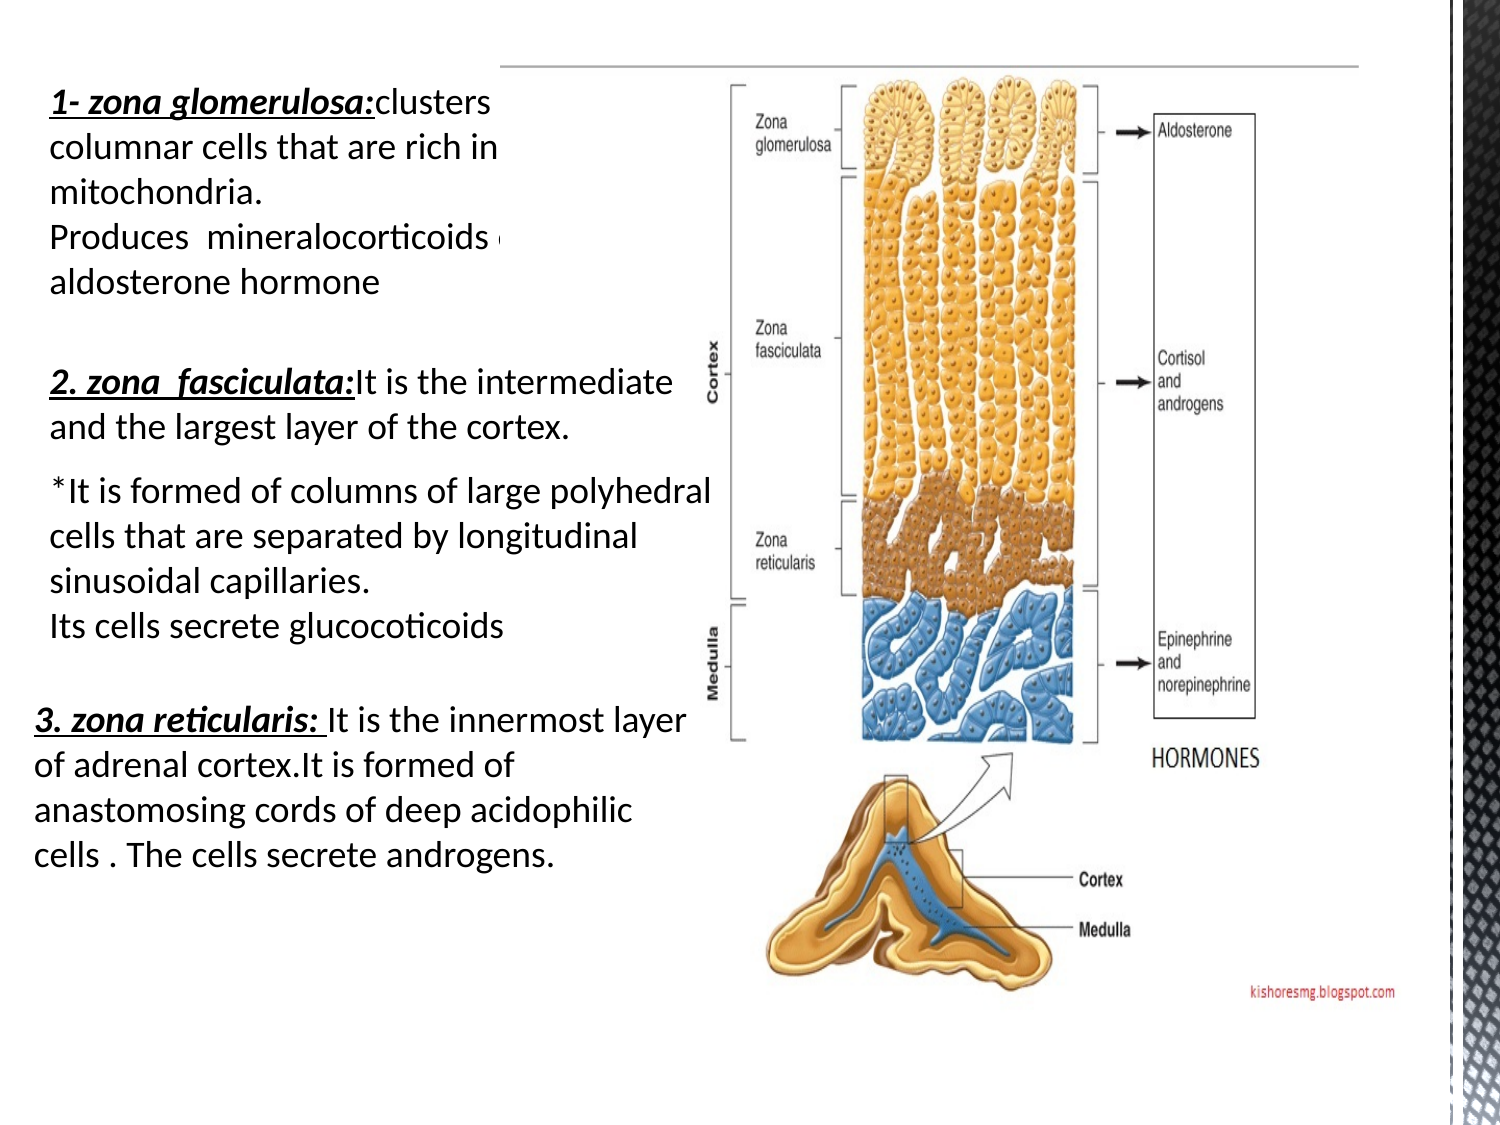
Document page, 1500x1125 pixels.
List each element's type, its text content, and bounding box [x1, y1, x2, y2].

picture [1447, 0, 1500, 1125]
text_box 1- zona glomerulosa:clusters of small columnar cells that are rich in SER and mitochondria. Produces mineralocorticoids e.g. aldosterone hormone [34, 69, 495, 310]
text_box 3. zona reticularis: It is the innermost layer of adrenal cortex.It is formed of anastomosing cords of deep acidophilic cells . The cells secrete androgens. [18, 687, 494, 883]
picture [499, 65, 1413, 1013]
text_box 2. zona fasciculata:It is the intermediate and the largest layer of the cortex. *It is formed of columns of large polyhedral cells that are separated by longitudinal sinusoidal capillaries. Its cells secrete glucocoticoids [34, 349, 494, 654]
